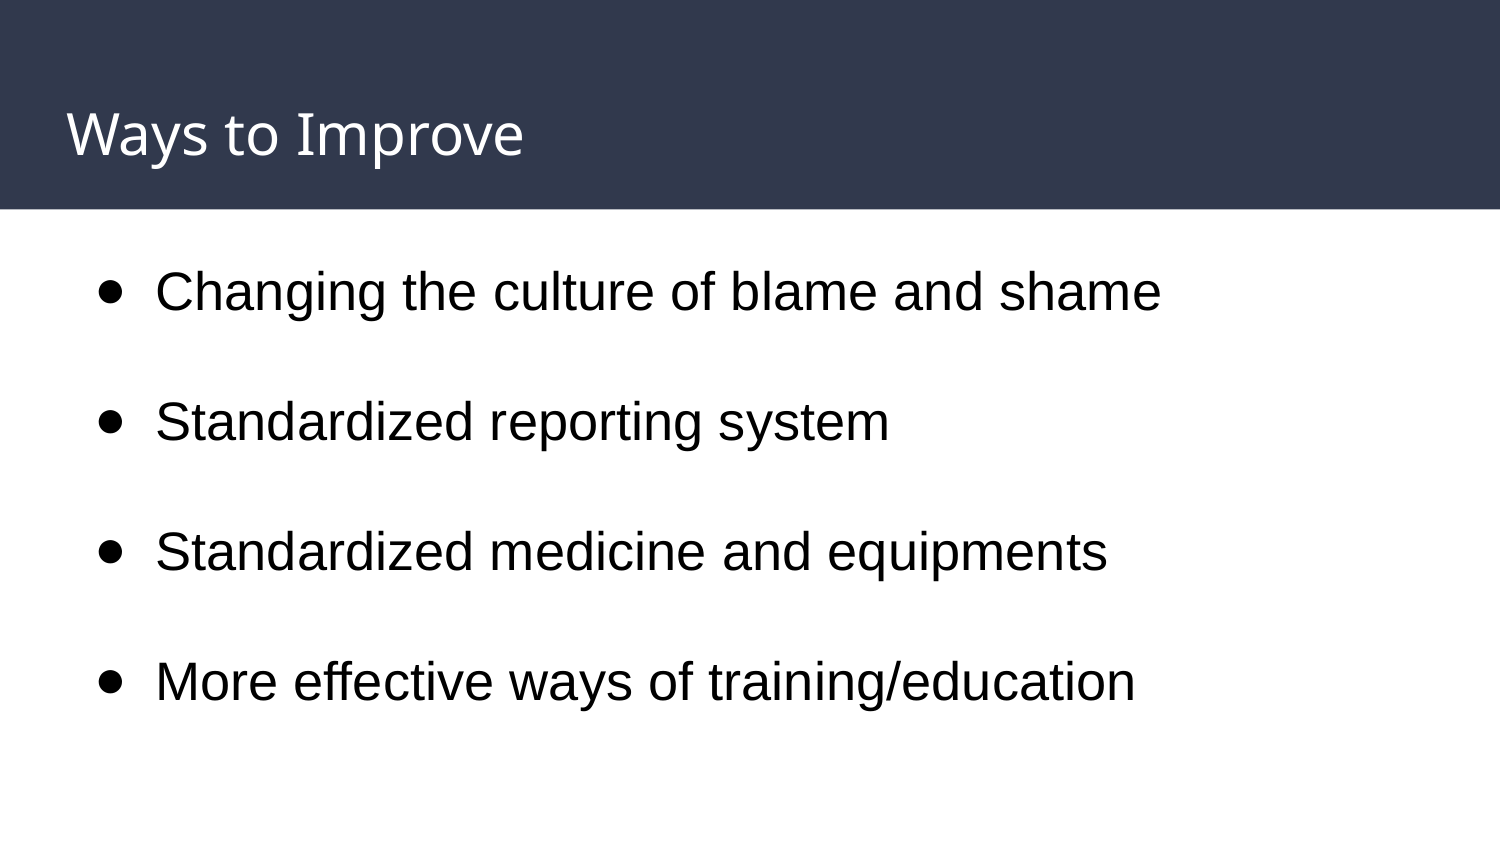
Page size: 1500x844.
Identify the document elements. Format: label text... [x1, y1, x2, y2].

text_box Changing the culture of blame and shame Standardized reporting system Standardized medicine and equipments More effective ways of training/education [65, 241, 1463, 762]
title Ways to Improve [51, 82, 1449, 185]
